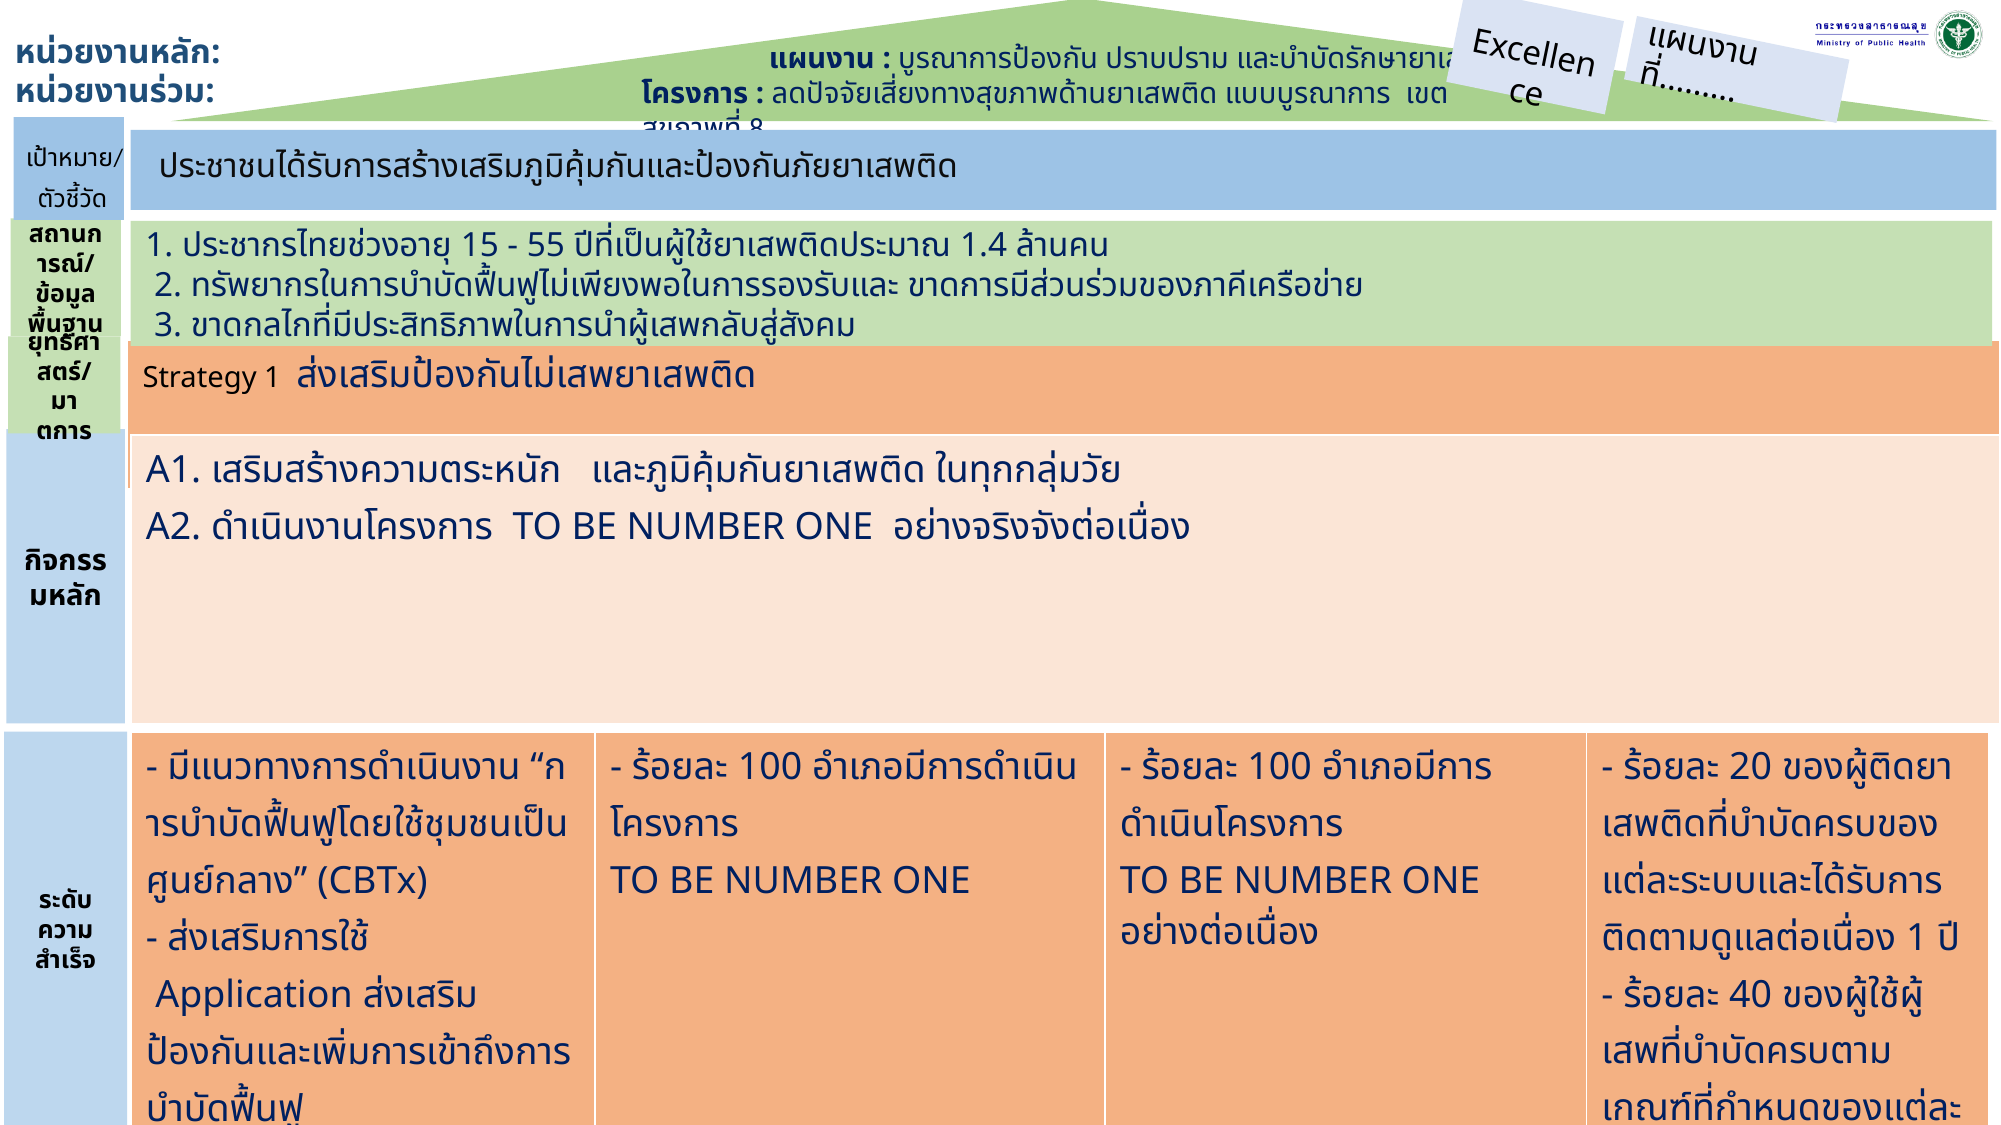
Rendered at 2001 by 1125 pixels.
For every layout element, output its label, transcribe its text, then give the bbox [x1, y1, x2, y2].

text_box แผนงาน : บูรณาการป้องกัน ปราบปราม และบำบัดรักษายาเสพติด โครงการ : ลดปัจจัยเสี่ยงทางสุขภาพด้านยาเสพติด แบบบูรณาการ เขตสุขภาพที่ 8 [170, 0, 1826, 123]
text_box แผนงาน : บูรณาการป้องกัน ปราบปราม และบำบัดรักษายาเสพติด โครงการ : ลดปัจจัยเสี่ยงทางสุขภาพด้านยาเสพติด แบบบูรณาการ เขตสุขภาพที่ 8 [1838, 99, 1994, 123]
text_box สถานการณ์/ข้อมูลพื้นฐาน [9, 217, 122, 337]
text_box ตัวชี้วัด [23, 179, 123, 221]
text_box ยุทธศาสตร์/ มาตการ [7, 335, 121, 434]
text_box [13, 179, 23, 221]
picture [1811, 6, 1994, 62]
text_box [130, 129, 1997, 211]
text_box หน่วยงานหลัก: หน่วยงานร่วม: [0, 22, 695, 117]
text_box เป้าหมาย/ [11, 134, 138, 179]
table_header - ร้อยละ 100 อำเภอมีการดำเนินโครงการ TO BE NUMBER ONE อย่างต่อเนื่อง [1106, 733, 1586, 1125]
text_box [13, 117, 125, 134]
text_box ระดับความสำเร็จ [3, 730, 128, 1125]
table_header Strategy 1 ส่งเสริมป้องกันไม่เสพยาเสพติด [128, 341, 1999, 488]
table_header - ร้อยละ 100 อำเภอมีการดำเนินโครงการ TO BE NUMBER ONE [596, 733, 1104, 1125]
text_box ประชาชนได้รับการสร้างเสริมภูมิคุ้มกันและป้องกันภัยยาเสพติด [143, 137, 1712, 192]
table_header - ร้อยละ 20 ของผู้ติดยาเสพติดที่บำบัดครบของแต่ละระบบและได้รับการติดตามดูแลต่อเนื่อง 1 ปี - ร้อยละ 40 ของผู้ใช้ผู้เสพที่บำบัดครบตามเกณฑ์ที่กำหนดของแต่ละระบบหยุดเสพต่อเนื่องหลังจำหน่ายจากการบำบัด 3 เดือน [1587, 733, 1988, 1125]
text_box Excellence [1445, 0, 1626, 116]
text_box แผนงานที่……… [1622, 14, 1851, 125]
text_box กิจกรรมหลัก [5, 428, 126, 725]
table_header - มีแนวทางการดำเนินงาน “การบำบัดฟื้นฟูโดยใช้ชุมชนเป็นศูนย์กลาง” (CBTx) - ส่งเสริมการใช้ Application ส่งเสริมป้องกันและเพิ่มการเข้าถึงการบำบัดฟื้นฟู [132, 733, 594, 1125]
text_box 1. ประชากรไทยช่วงอายุ 15 - 55 ปีที่เป็นผู้ใช้ยาเสพติดประมาณ 1.4 ล้านคน 2. ทรัพยากรในการบำบัดฟื้นฟูไม่เพียงพอในการรองรับและ ขาดการมีส่วนร่วมของภาคีเครือข่าย 3. ขาดกลไกที่มีประสิทธิภาพในการนำผู้เสพกลับสู่สังคม [130, 220, 1993, 347]
table_header A1. เสริมสร้างความตระหนัก และภูมิคุ้มกันยาเสพติด ในทุกกลุ่มวัย A2. ดำเนินงานโครงการ TO BE NUMBER ONE อย่างจริงจังต่อเนื่อง [132, 436, 1999, 723]
